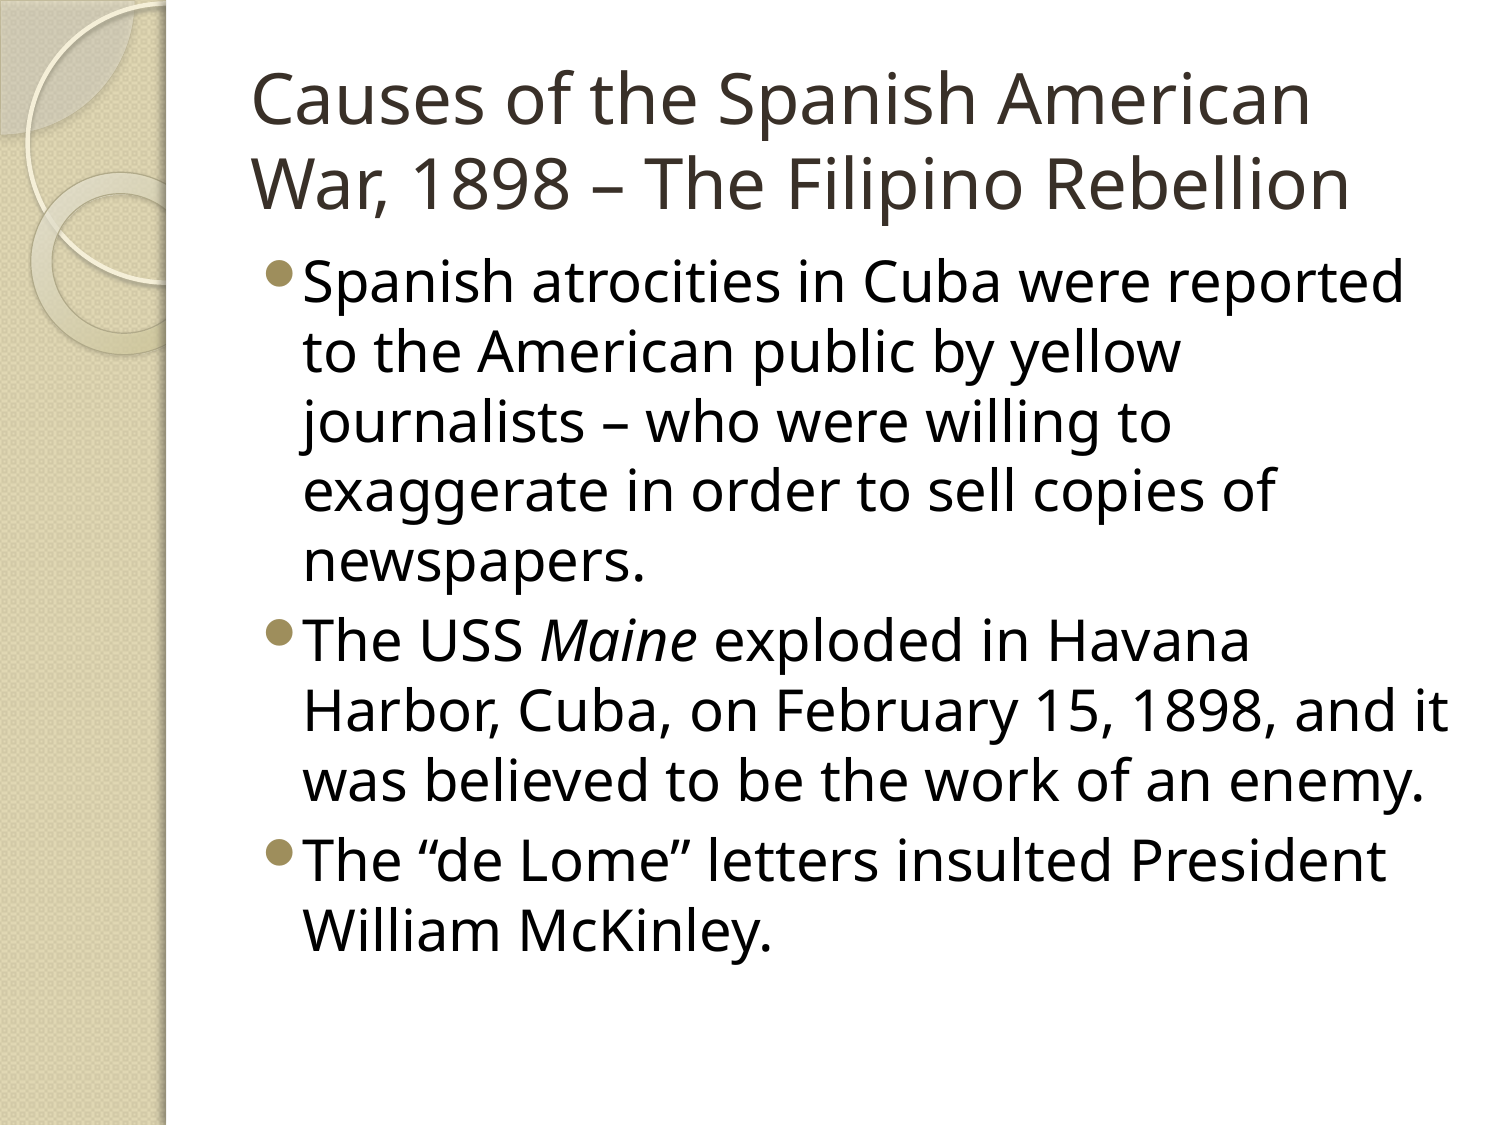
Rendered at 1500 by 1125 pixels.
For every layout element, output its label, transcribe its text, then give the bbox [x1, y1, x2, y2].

title Causes of the Spanish American War, 1898 – The Filipino Rebellion [235, 45, 1466, 233]
list Spanish atrocities in Cuba were reported to the American public by yellow journalists – who were willing to exaggerate in order to sell copies of newspapers. The USS Maine exploded in Havana Harbor, Cuba, on February 15, 1898, and it was believed to be the work of an enemy. The “de Lome” letters insulted President William McKinley. [235, 237, 1466, 1025]
